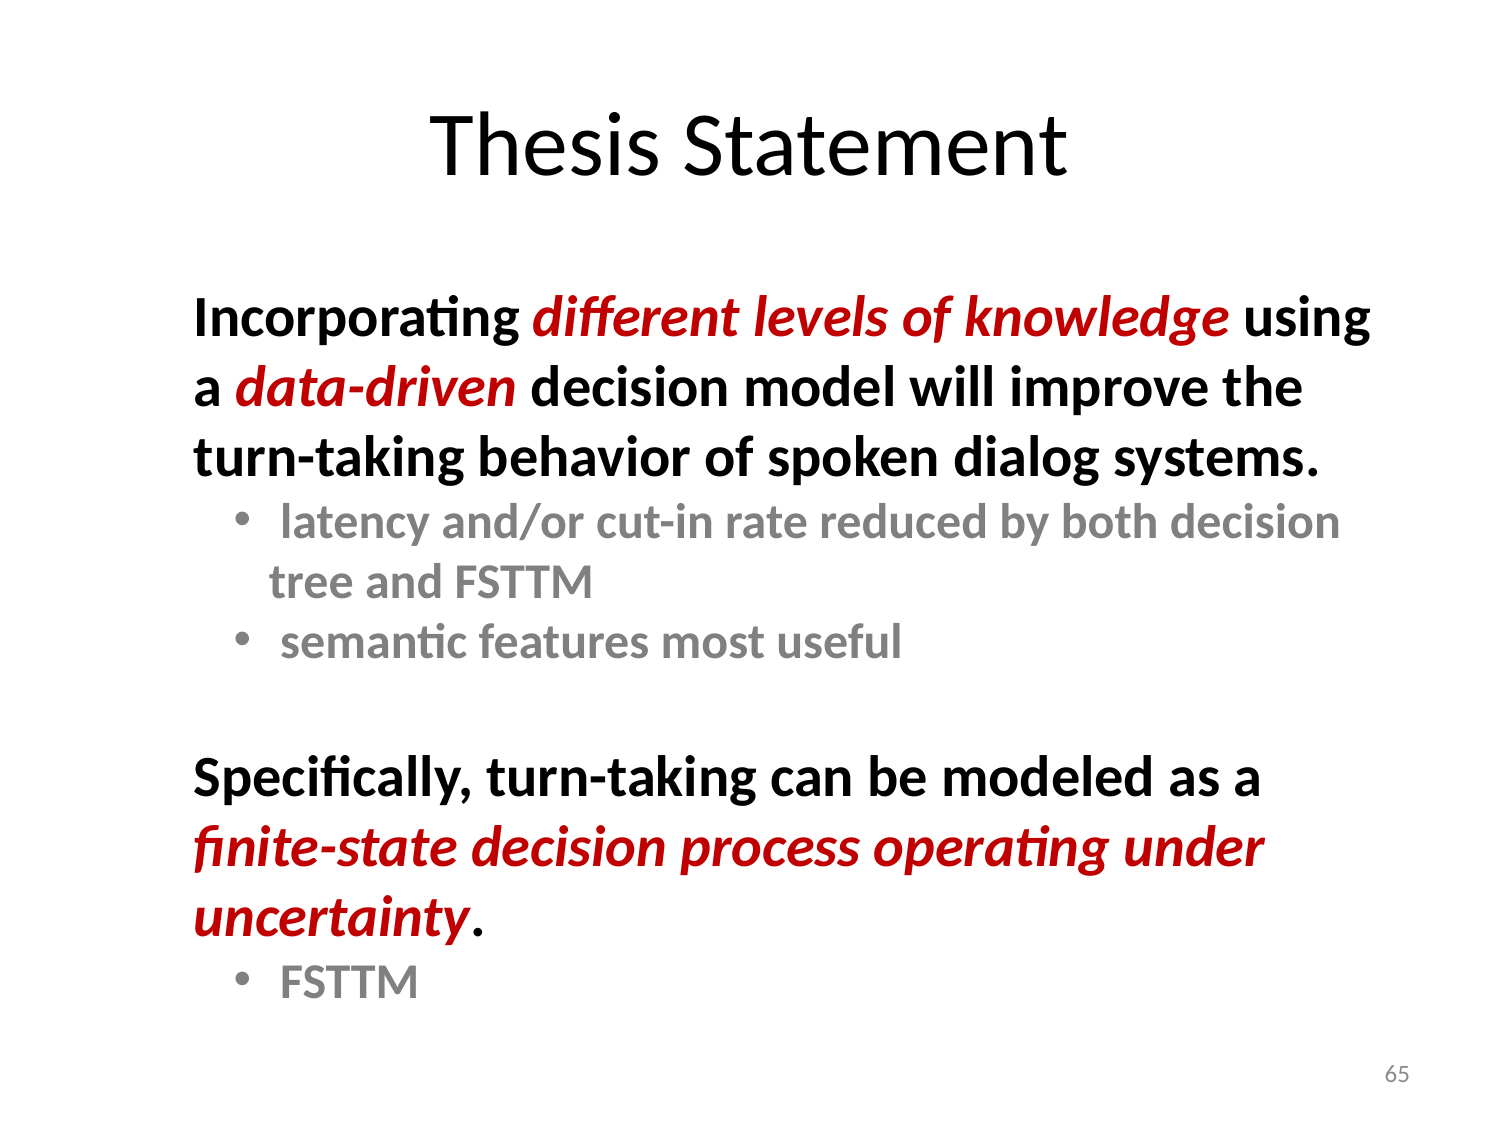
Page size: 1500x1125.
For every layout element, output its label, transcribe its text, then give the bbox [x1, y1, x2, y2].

text_box Incorporating different levels of knowledge using a data-driven decision model will improve the turn-taking behavior of spoken dialog systems. latency and/or cut-in rate reduced by both decision tree and FSTTM semantic features most useful Specifically, turn-taking can be modeled as a finite-state decision process operating under uncertainty. FSTTM [179, 270, 1405, 1086]
slide_number 65 [1074, 1042, 1425, 1103]
title Thesis Statement [75, 45, 1425, 233]
